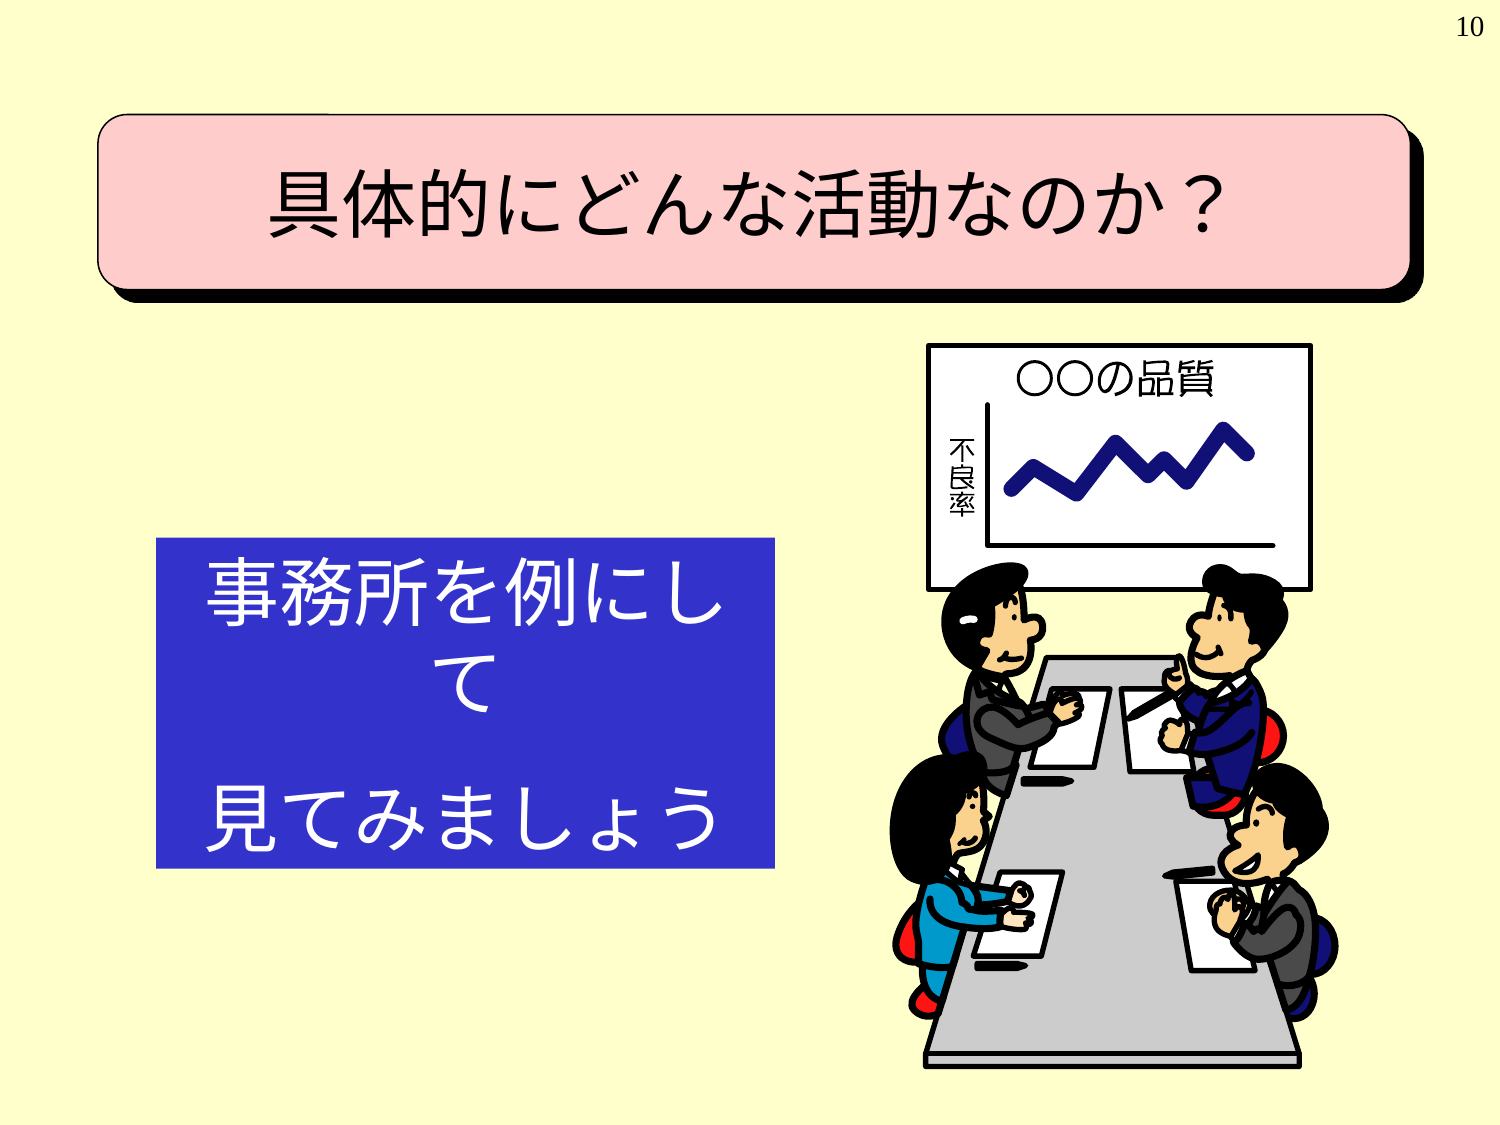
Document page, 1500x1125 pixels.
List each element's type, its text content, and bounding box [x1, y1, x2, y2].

picture [880, 342, 1348, 1070]
text_box 具体的にどんな活動なのか？ [97, 114, 1411, 290]
slide_number 10 [1187, 0, 1500, 75]
text_box 事務所を例にして 見てみましょう [156, 537, 775, 869]
